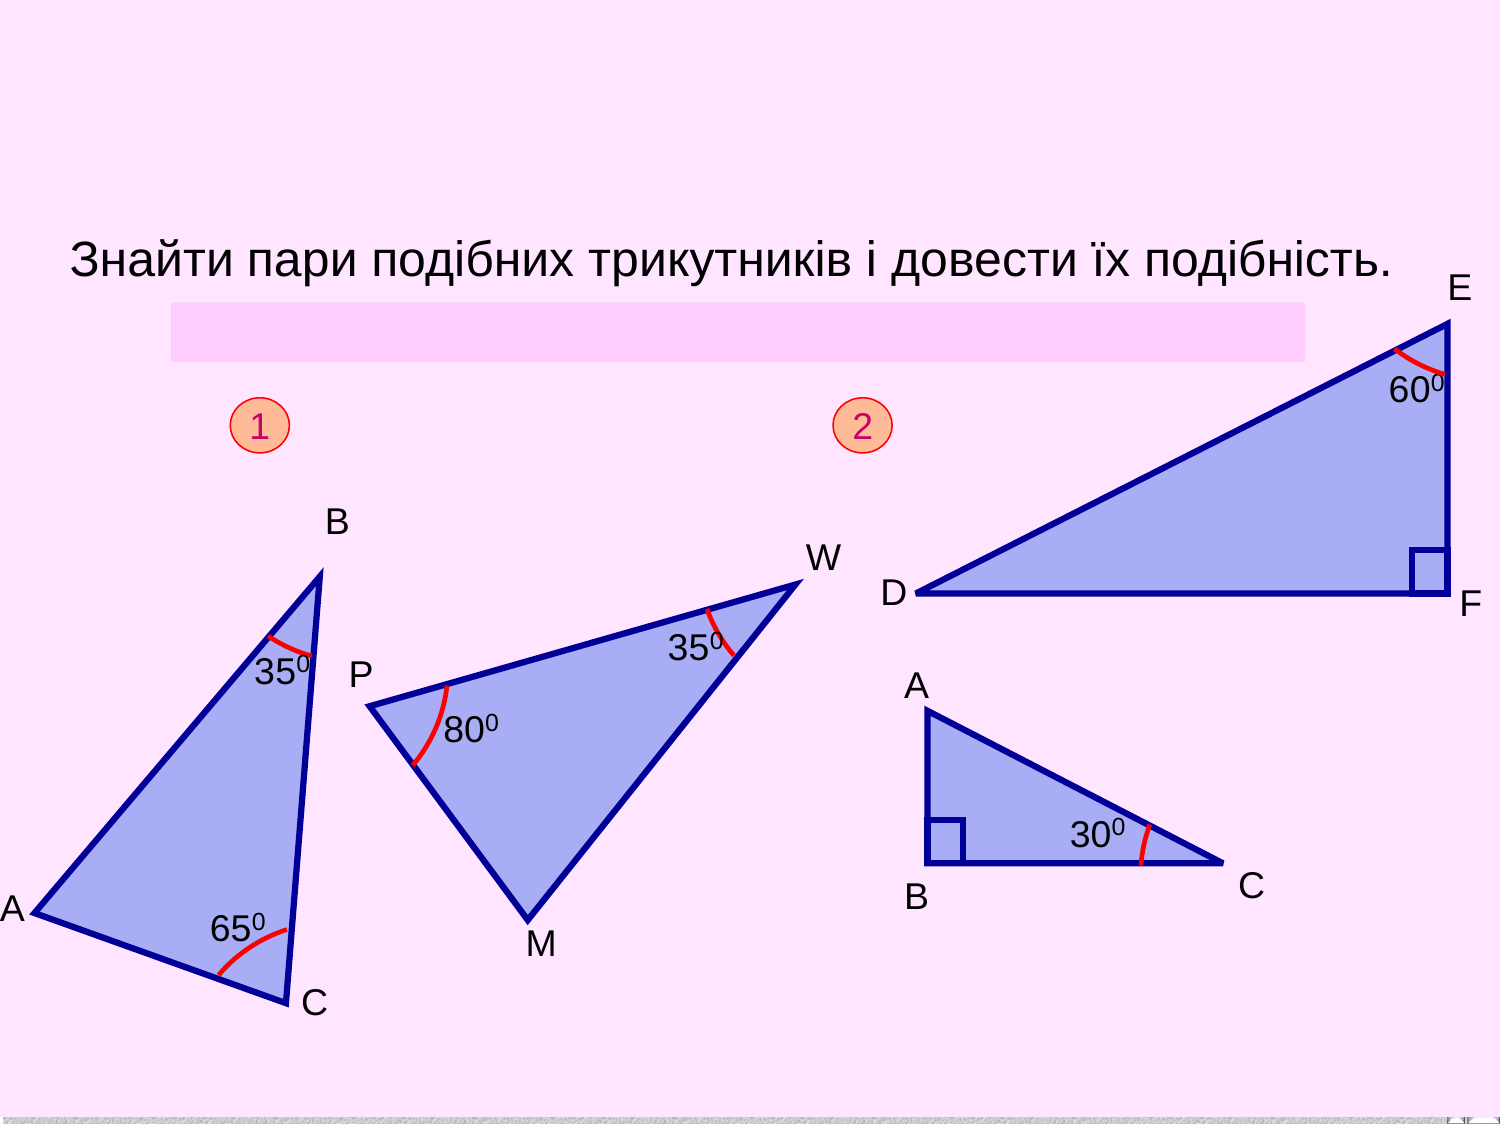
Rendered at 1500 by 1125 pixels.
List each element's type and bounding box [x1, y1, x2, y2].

picture [0, 1117, 1500, 1125]
text_box [0, 0, 1500, 1117]
